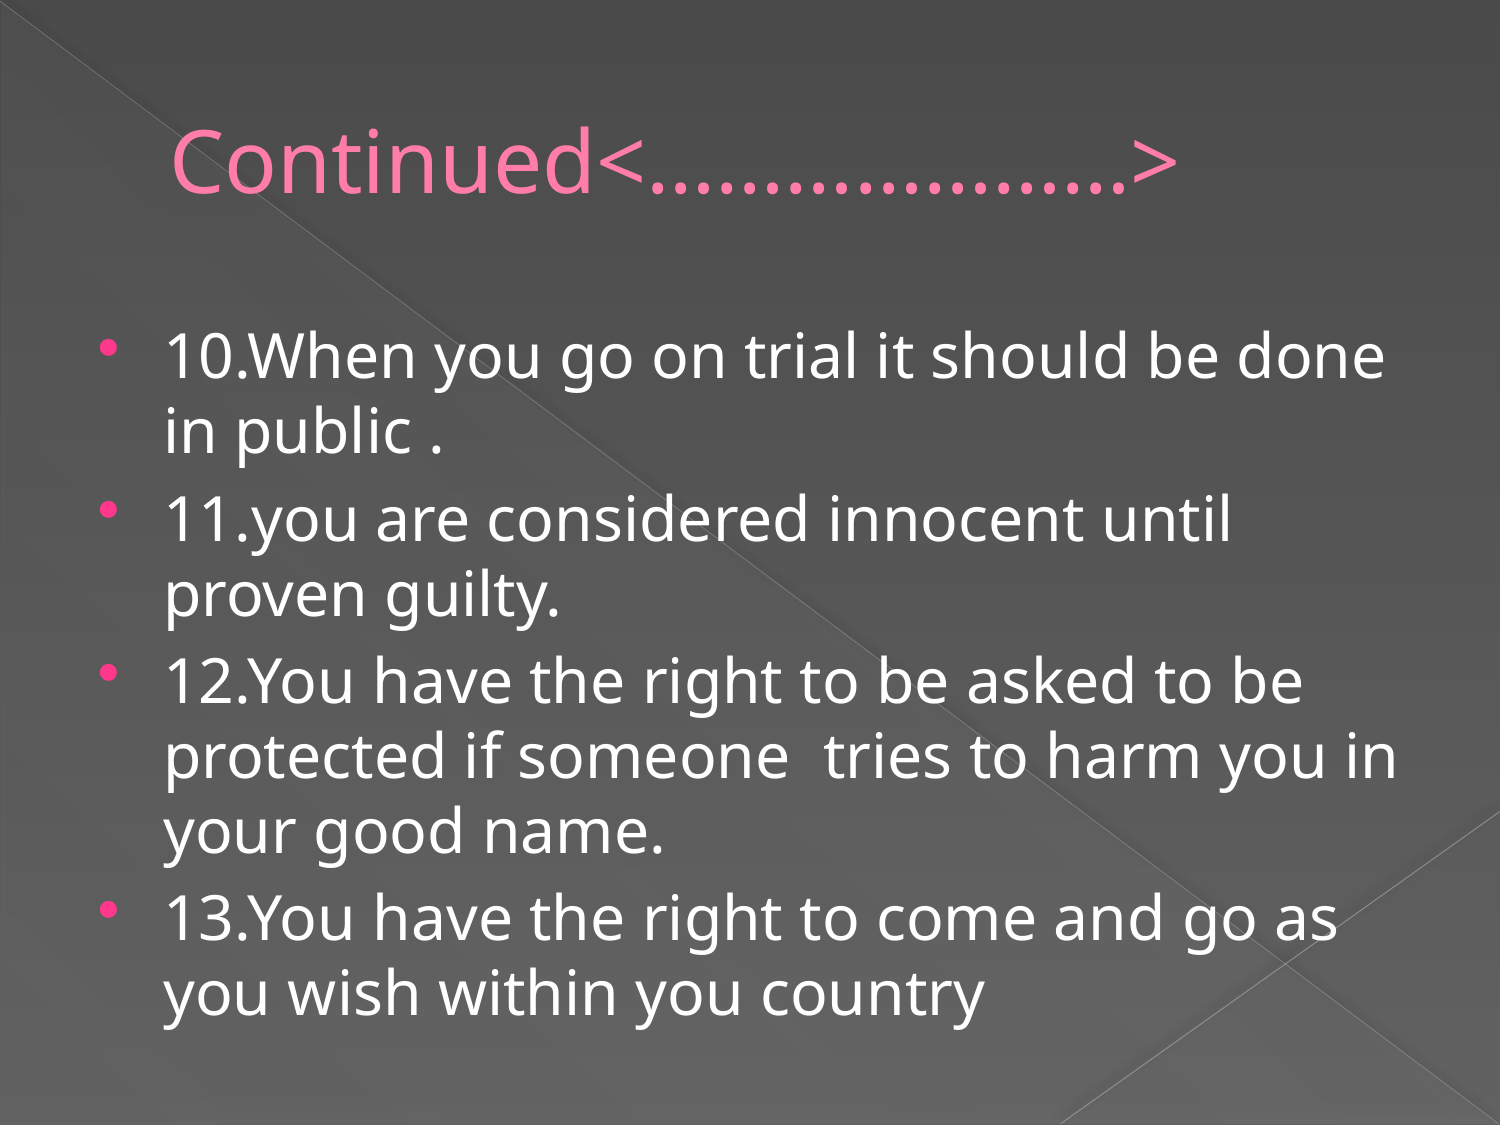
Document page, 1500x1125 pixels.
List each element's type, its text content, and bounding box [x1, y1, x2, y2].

list 10.When you go on trial it should be done in public . 11.you are considered innocent until proven guilty. 12.You have the right to be asked to be protected if someone tries to harm you in your good name. 13.You have the right to come and go as you wish within you country [75, 308, 1425, 1059]
title Continued<…………………> [75, 43, 1425, 274]
